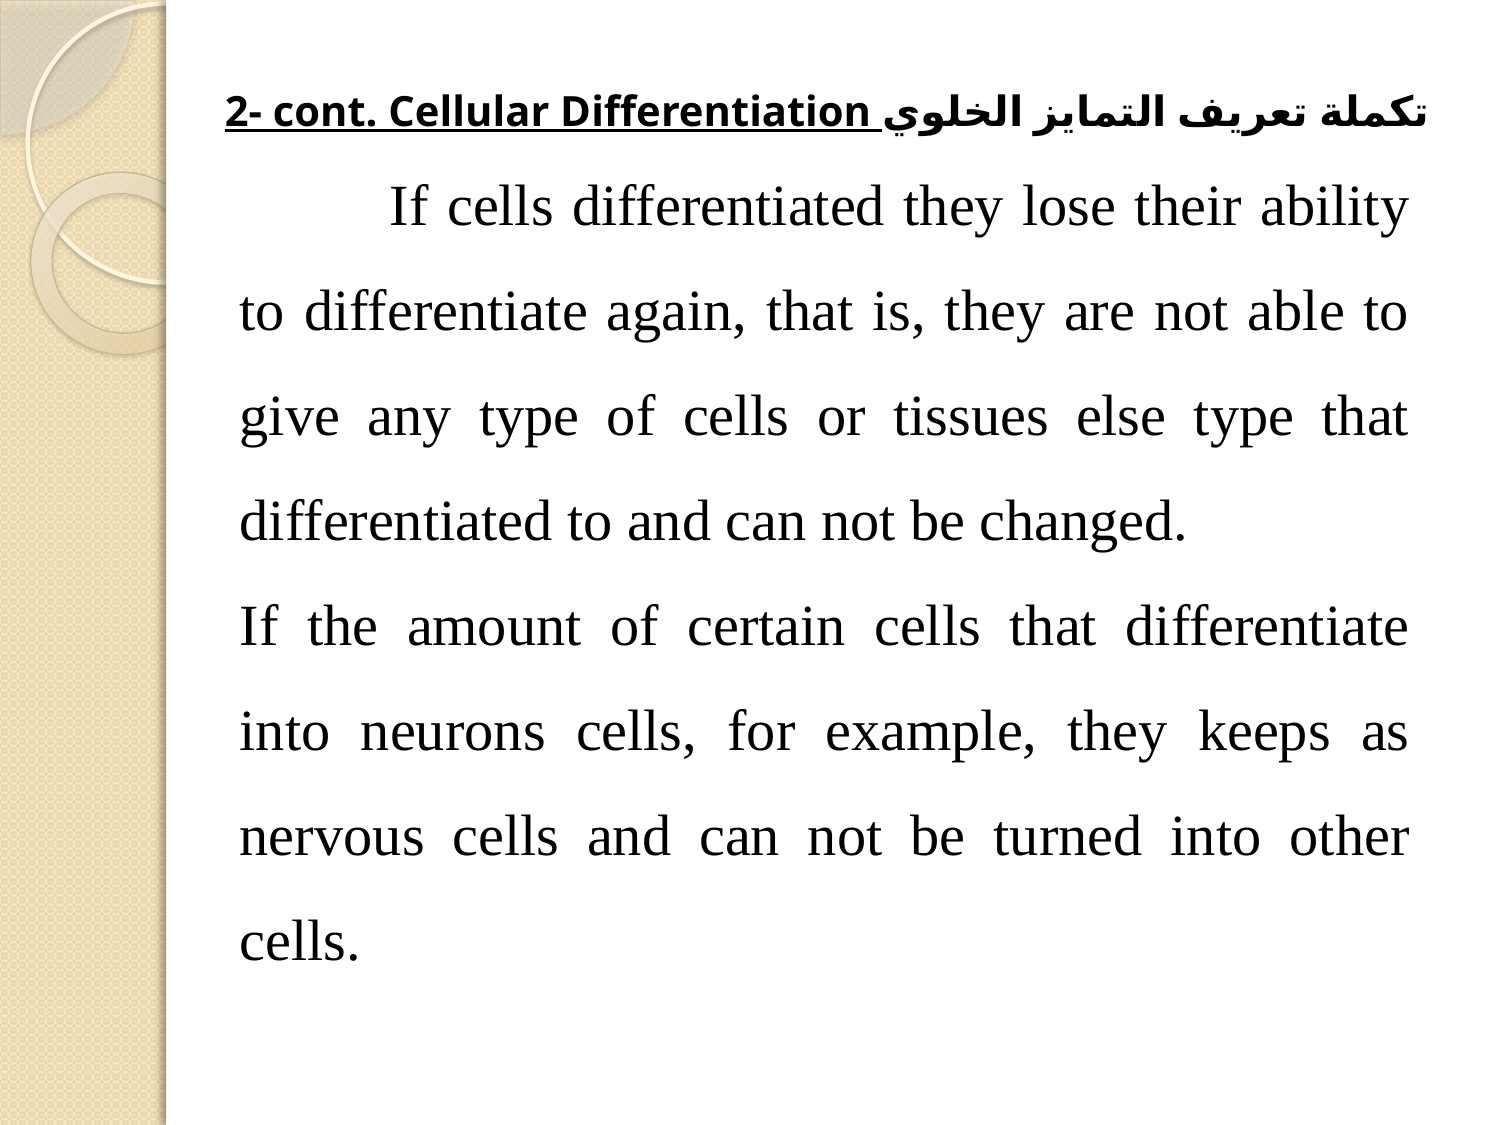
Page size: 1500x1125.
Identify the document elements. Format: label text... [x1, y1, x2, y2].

text_box If cells differentiated they lose their ability to differentiate again, that is, they are not able to give any type of cells or tissues else type that differentiated to and can not be changed. If the amount of certain cells that differentiate into neurons cells, for example, they keeps as nervous cells and can not be turned into other cells. [224, 142, 1425, 980]
text_box 2- cont. Cellular Differentiation تكملة تعريف التمايز الخلوي [209, 76, 1445, 142]
